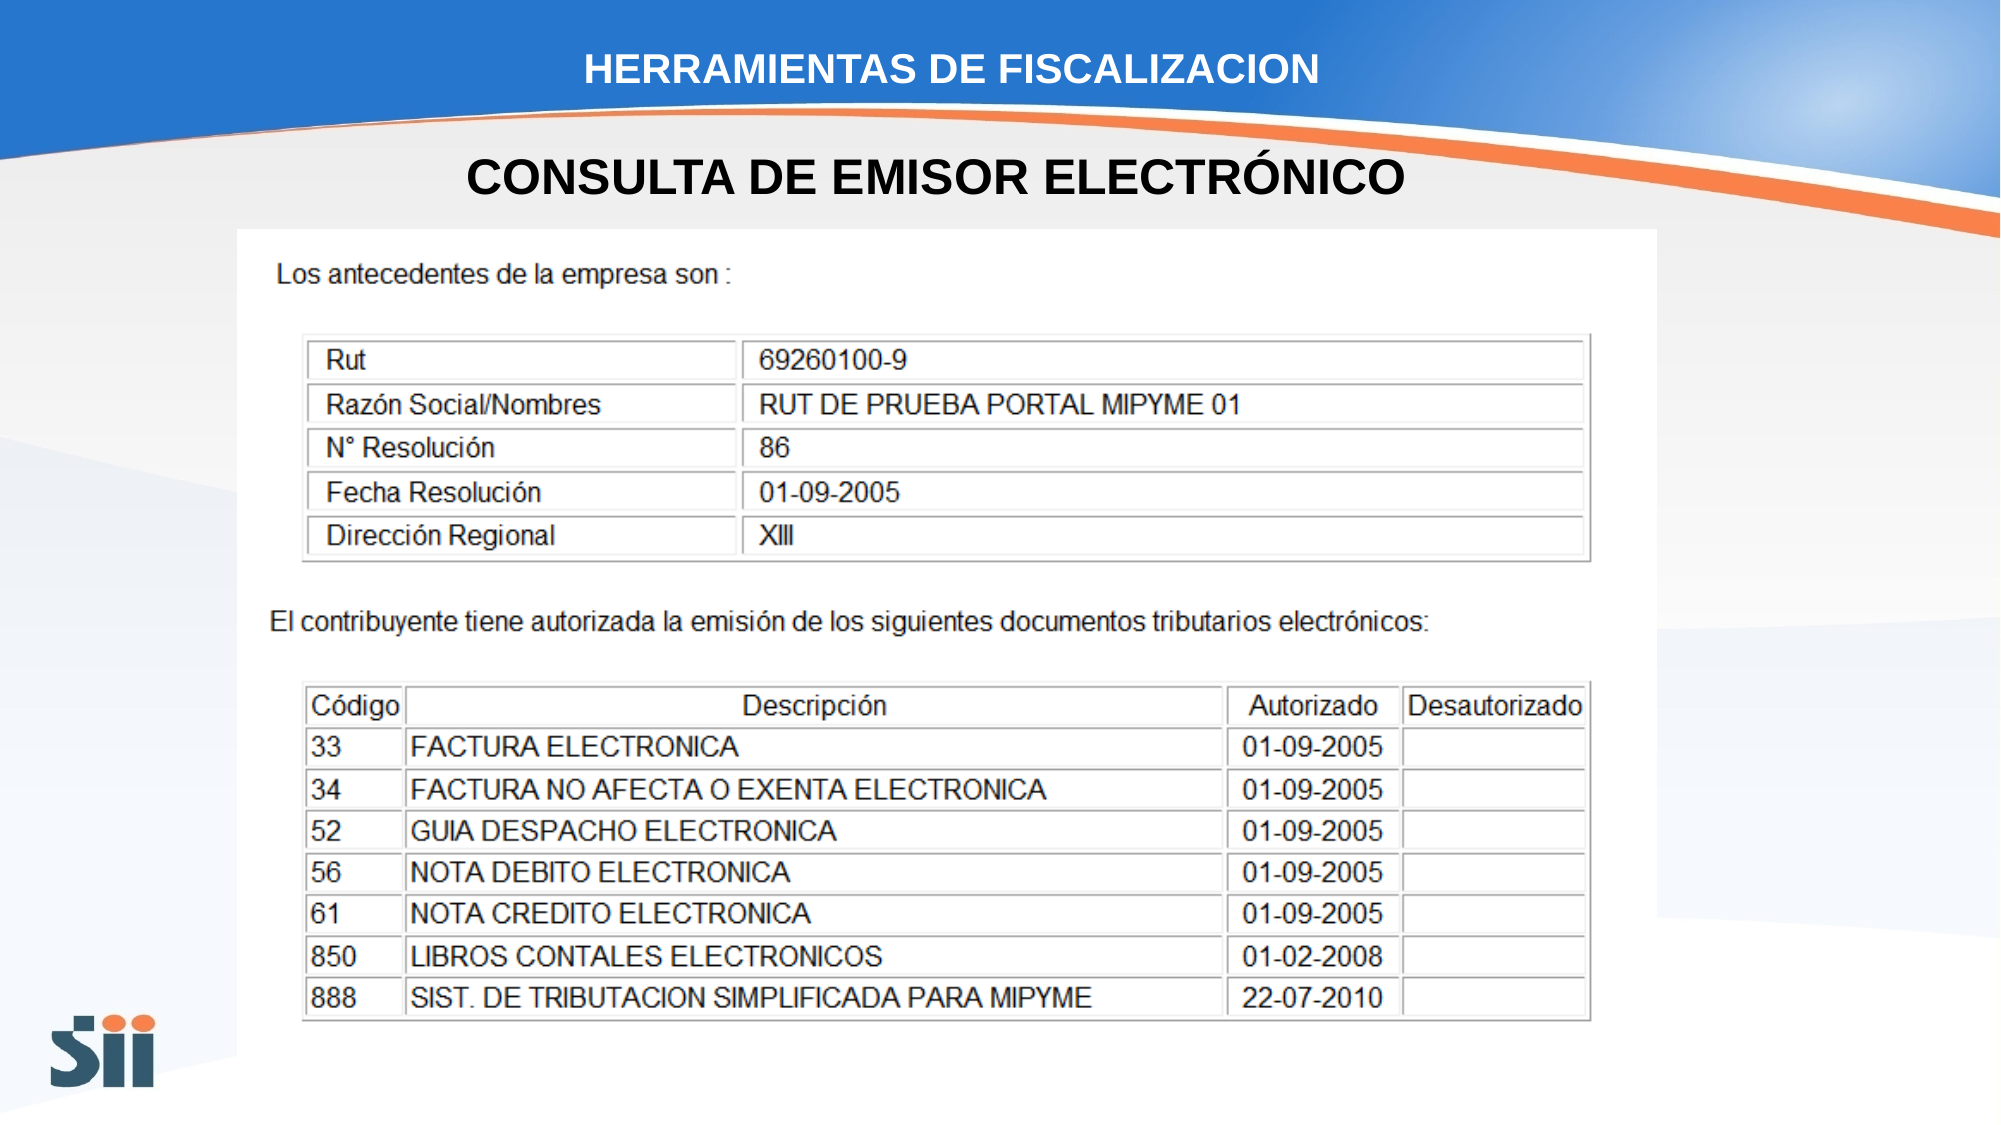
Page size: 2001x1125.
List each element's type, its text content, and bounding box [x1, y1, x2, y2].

text_box CONSULTA DE EMISOR ELECTRÓNICO [342, 137, 1531, 212]
text_box HERRAMIENTAS DE FISCALIZACION [202, 34, 1702, 100]
picture [0, 0, 2001, 1125]
